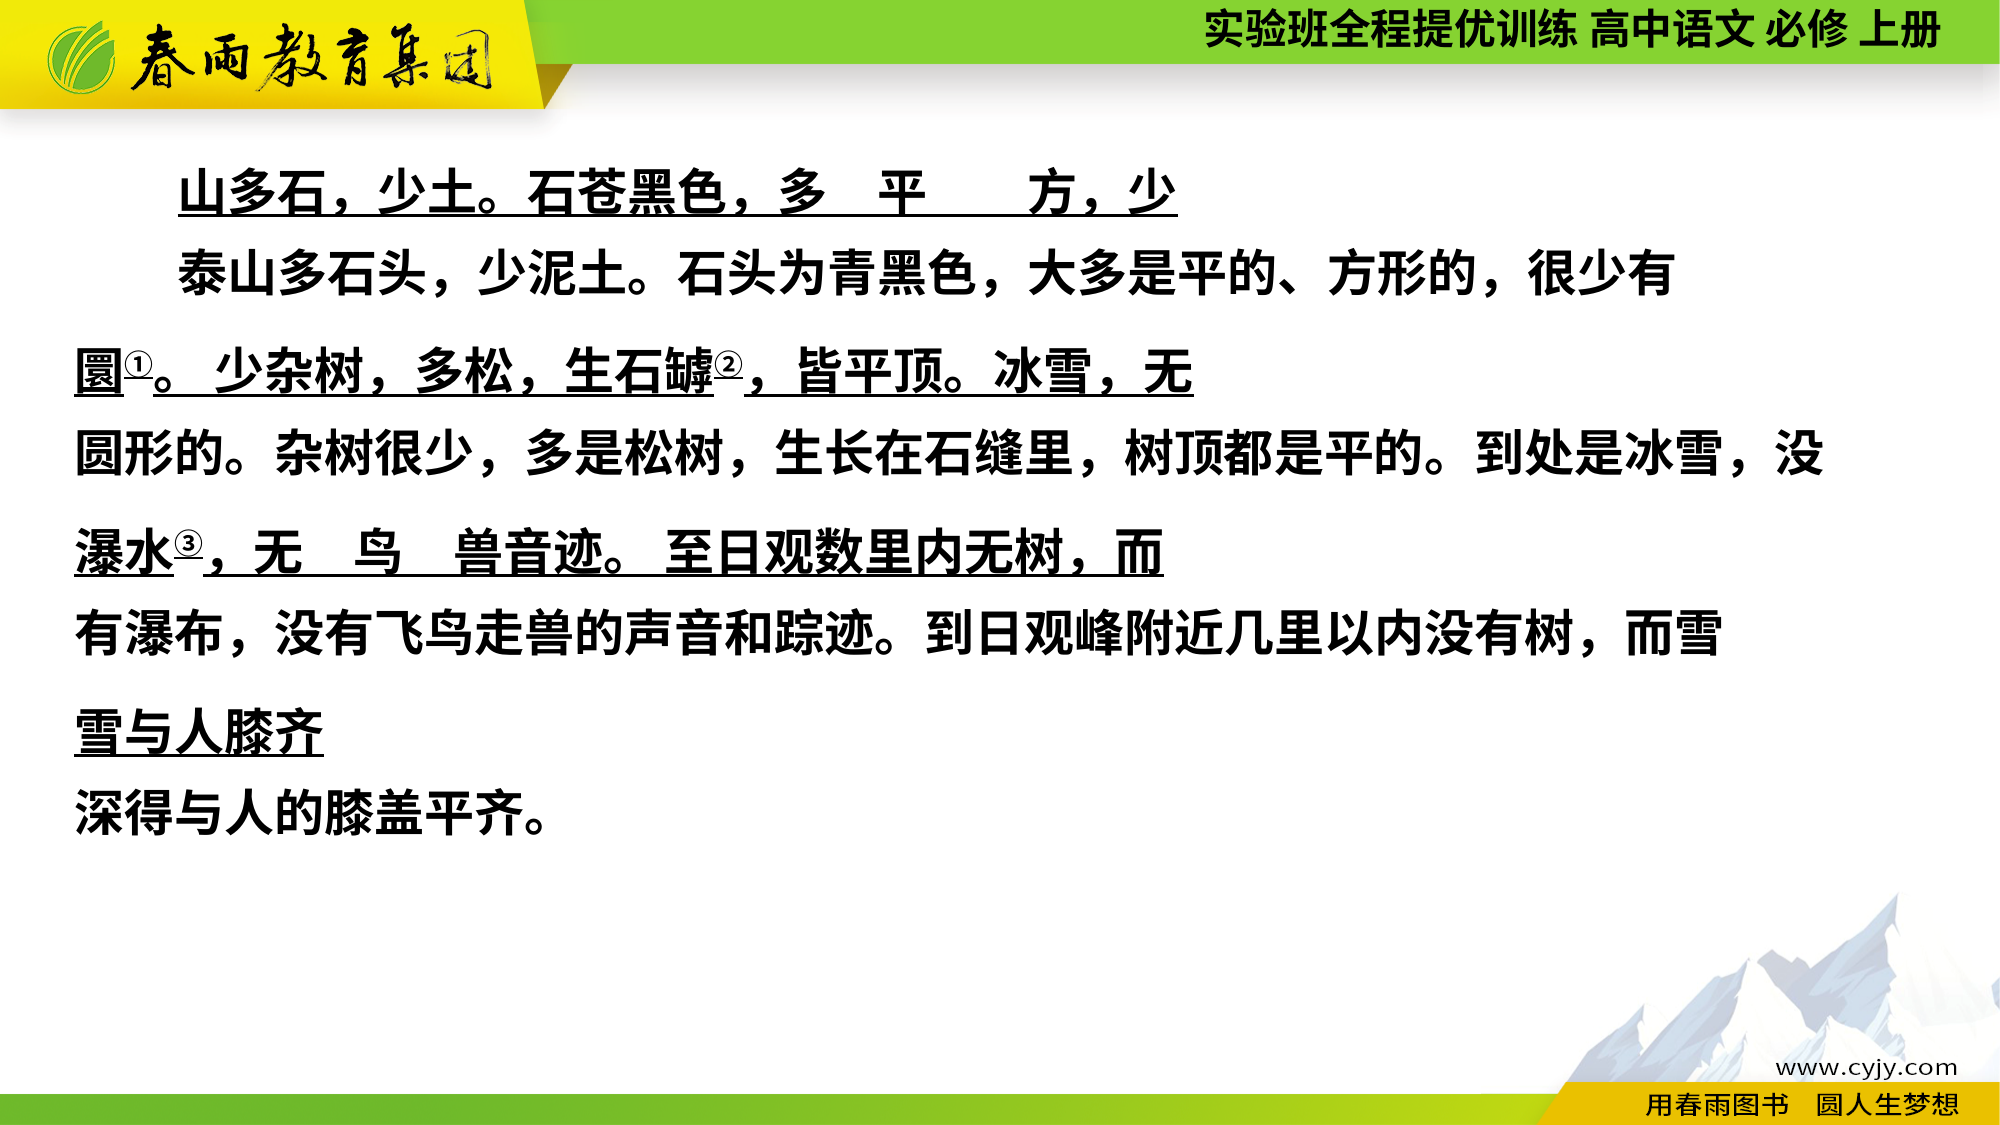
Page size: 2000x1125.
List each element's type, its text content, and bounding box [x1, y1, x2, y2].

picture [0, 0, 2000, 1125]
text_box 泰山多石头，少泥土。石头为青黑色，大多是平的、方形的，很少有 圆形的。杂树很少，多是松树，生长在石缝里，树顶都是平的。到处是冰雪，没 有瀑布，没有飞鸟走兽的声音和踪迹。到日观峰附近几里以内没有树，而雪 深得与人的膝盖平齐。 [59, 203, 1944, 849]
